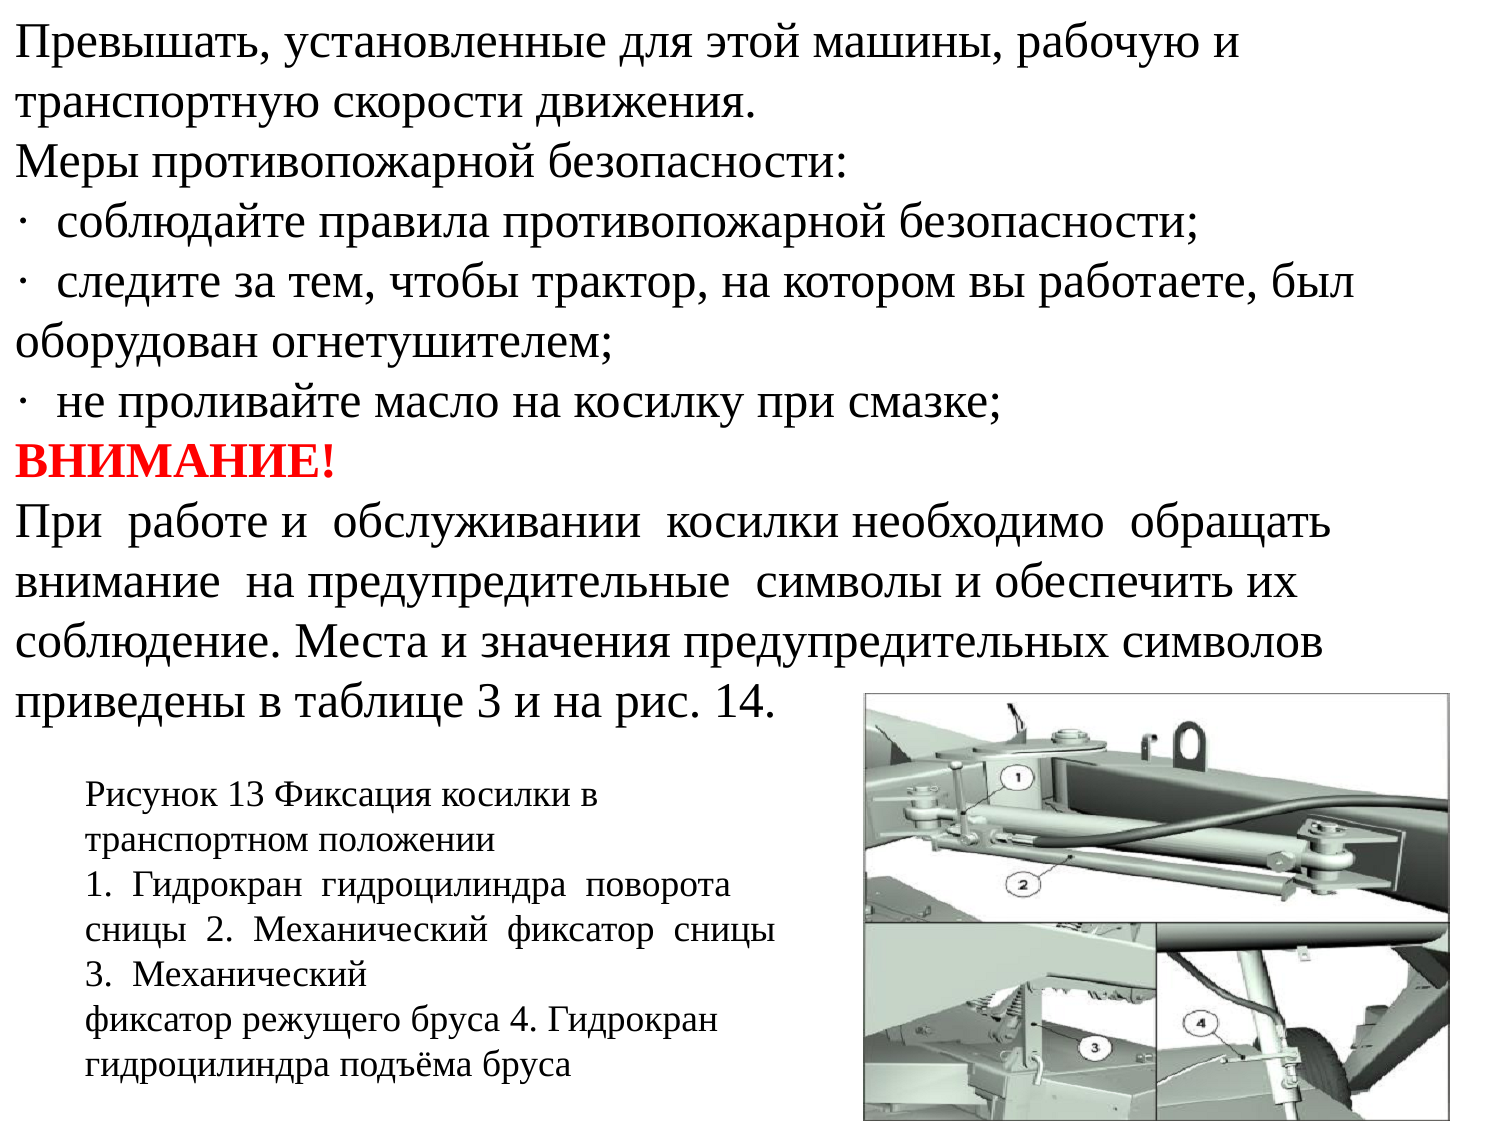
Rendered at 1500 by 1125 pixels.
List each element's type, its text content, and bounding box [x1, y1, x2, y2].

text_box Превышать, установленные для этой машины, рабочую и транспортную скорости движения. Меры противопожарной безопасности: · соблюдайте правила противопожарной безопасности; · следите за тем, чтобы трактор, на котором вы работаете, был оборудован огнетушителем; · не проливайте масло на косилку при смазке; ВНИМАНИЕ! При работе и обслуживании косилки необходимо обращать внимание на предупредительные символы и обеспечить их соблюдение. Места и значения предупредительных символов приведены в таблице 3 и на рис. 14. [0, 0, 1500, 735]
text_box Рисунок 13 Фиксация косилки в транспортном положении 1. Гидрокран гидроцилиндра поворота сницы 2. Механический фиксатор сницы 3. Механический фиксатор режущего бруса 4. Гидрокран гидроцилиндра подъёма бруса [70, 761, 821, 1092]
picture [855, 691, 1454, 1125]
